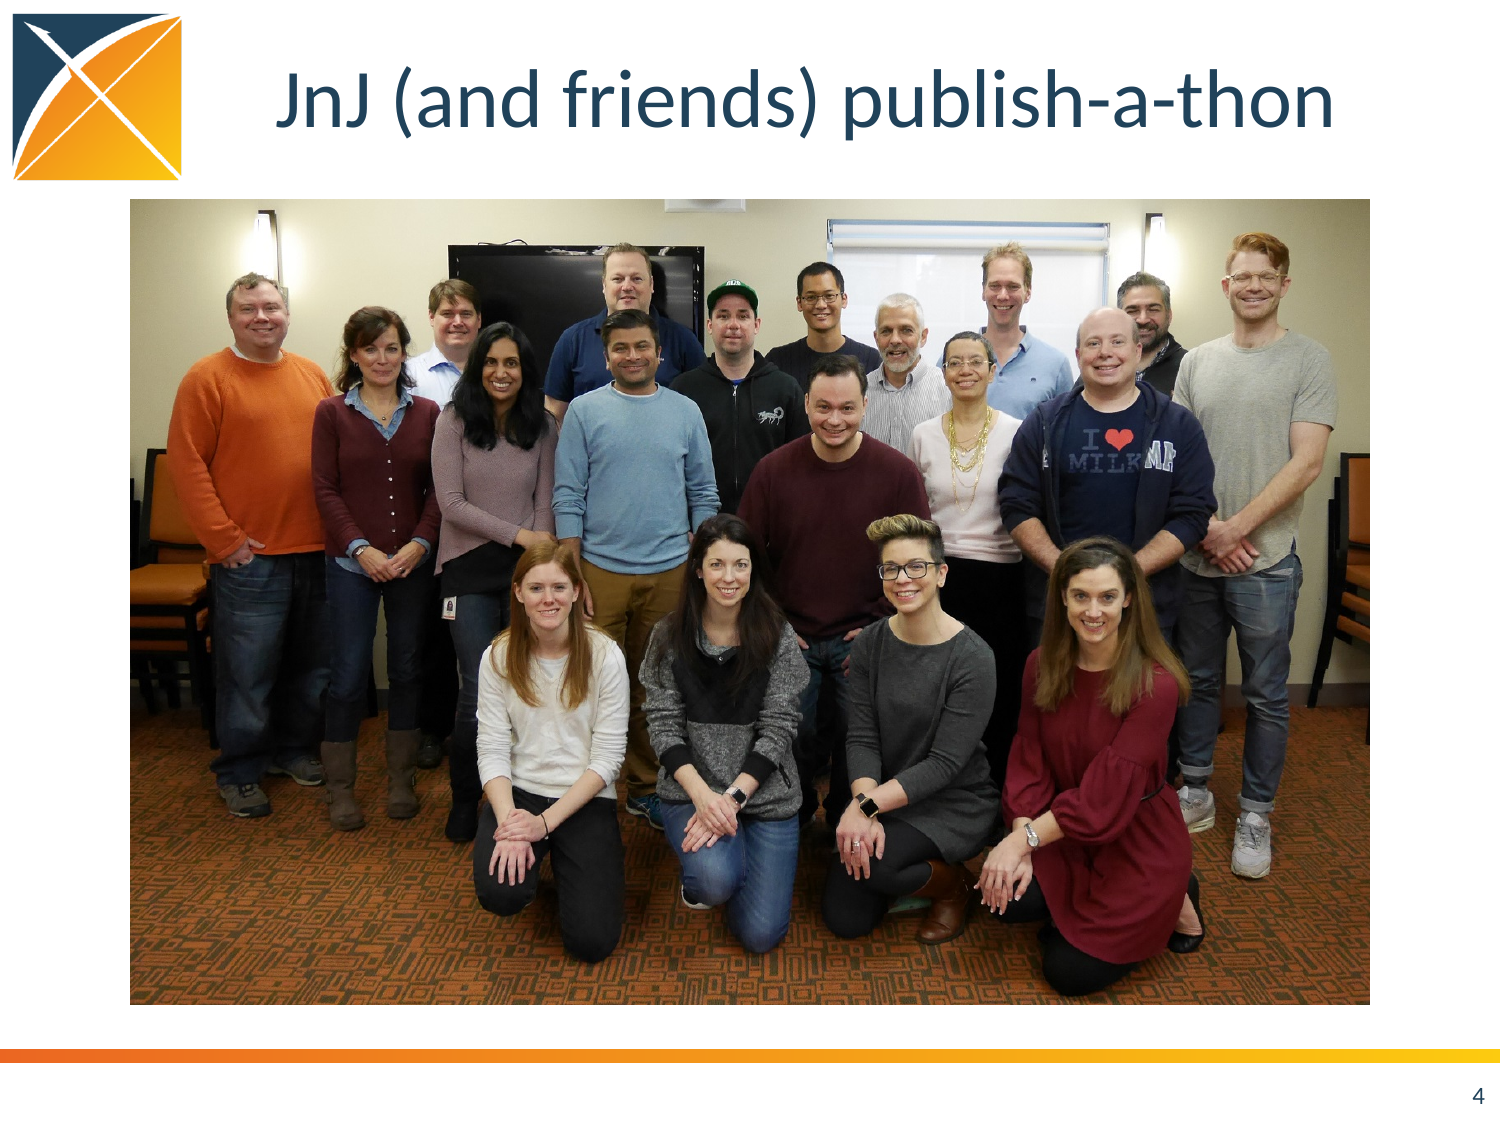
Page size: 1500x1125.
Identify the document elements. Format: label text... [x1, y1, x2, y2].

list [129, 199, 1370, 1006]
picture [0, 0, 206, 200]
title JnJ (and friends) publish-a-thon [187, 24, 1425, 163]
slide_number 4 [1149, 1065, 1500, 1125]
